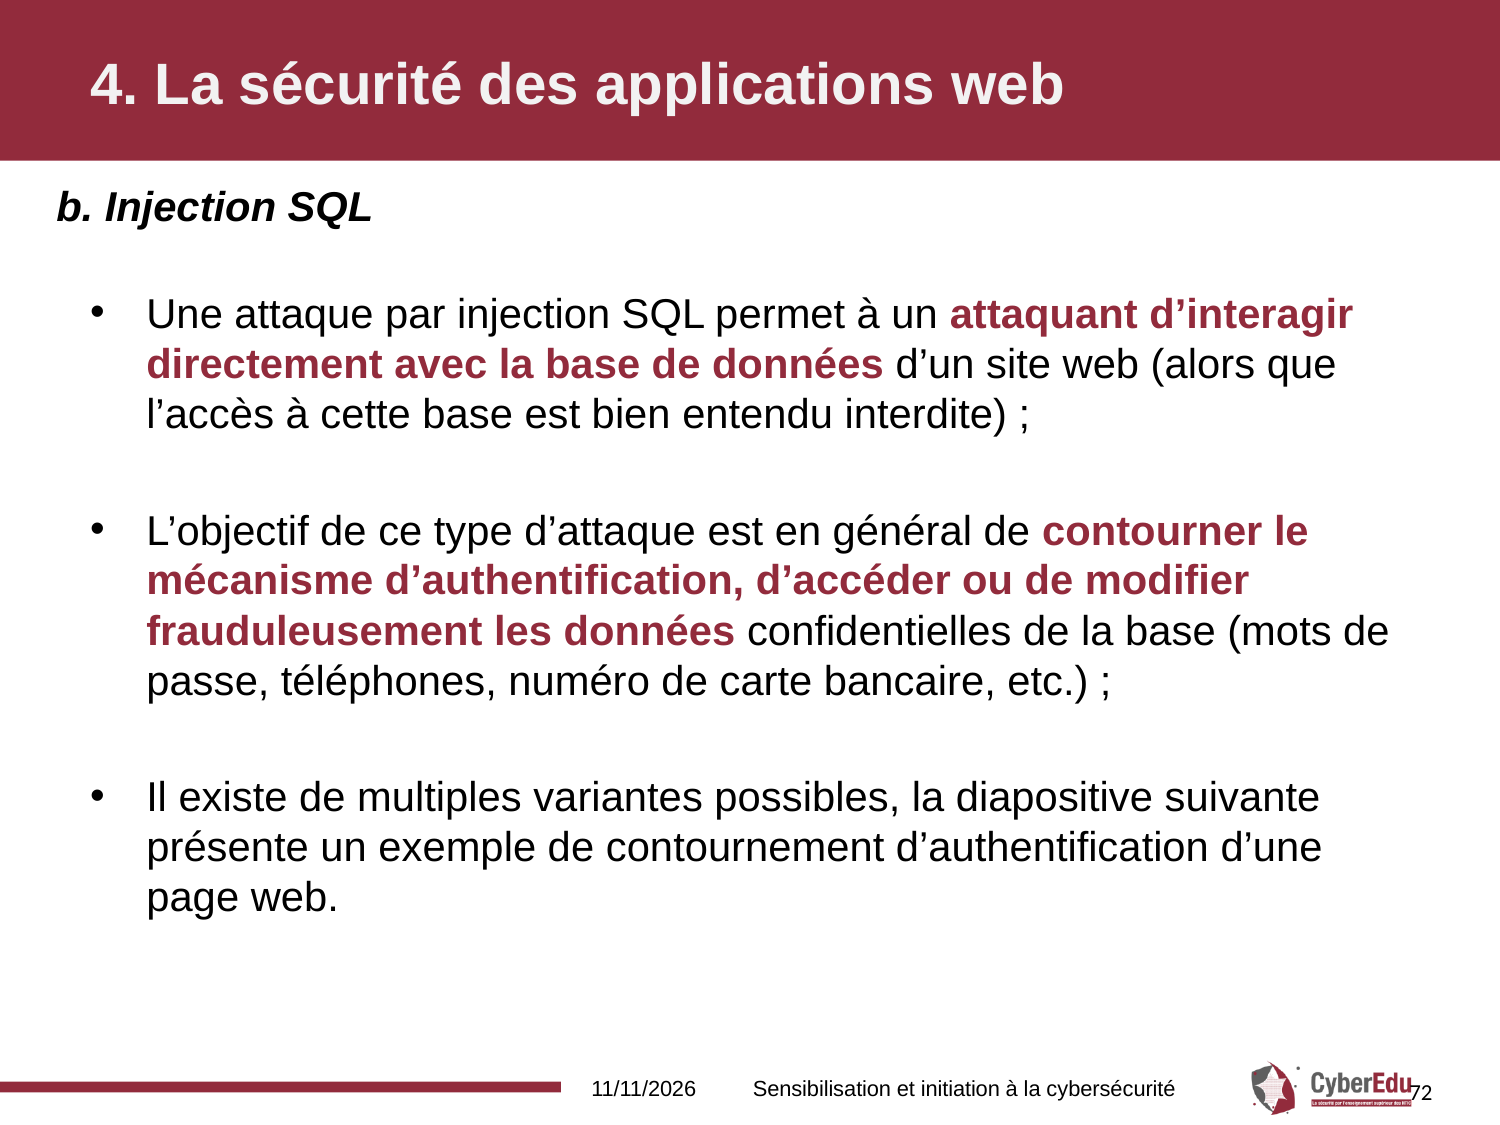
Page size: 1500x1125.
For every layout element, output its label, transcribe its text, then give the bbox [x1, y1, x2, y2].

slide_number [561, 1057, 727, 1118]
picture [1246, 1060, 1412, 1115]
title 4. La sécurité des applications web [75, 1, 1425, 161]
text_box b. Injection SQL [41, 172, 1471, 268]
footer Sensibilisation et initiation à la cybersécurité [738, 1057, 1236, 1118]
list Une attaque par injection SQL permet à un attaquant d’interagir directement avec la base de données d’un site web (alors que l’accès à cette base est bien entendu interdite) ; L’objectif de ce type d’attaque est en général de contourner le mécanisme d’authentification, d’accéder ou de modifier frauduleusement les données confidentielles de la base (mots de passe, téléphones, numéro de carte bancaire, etc.) ; Il existe de multiples variantes possibles, la diapositive suivante présente un exemple de contournement d’authentification d’une page web. [75, 278, 1425, 1035]
